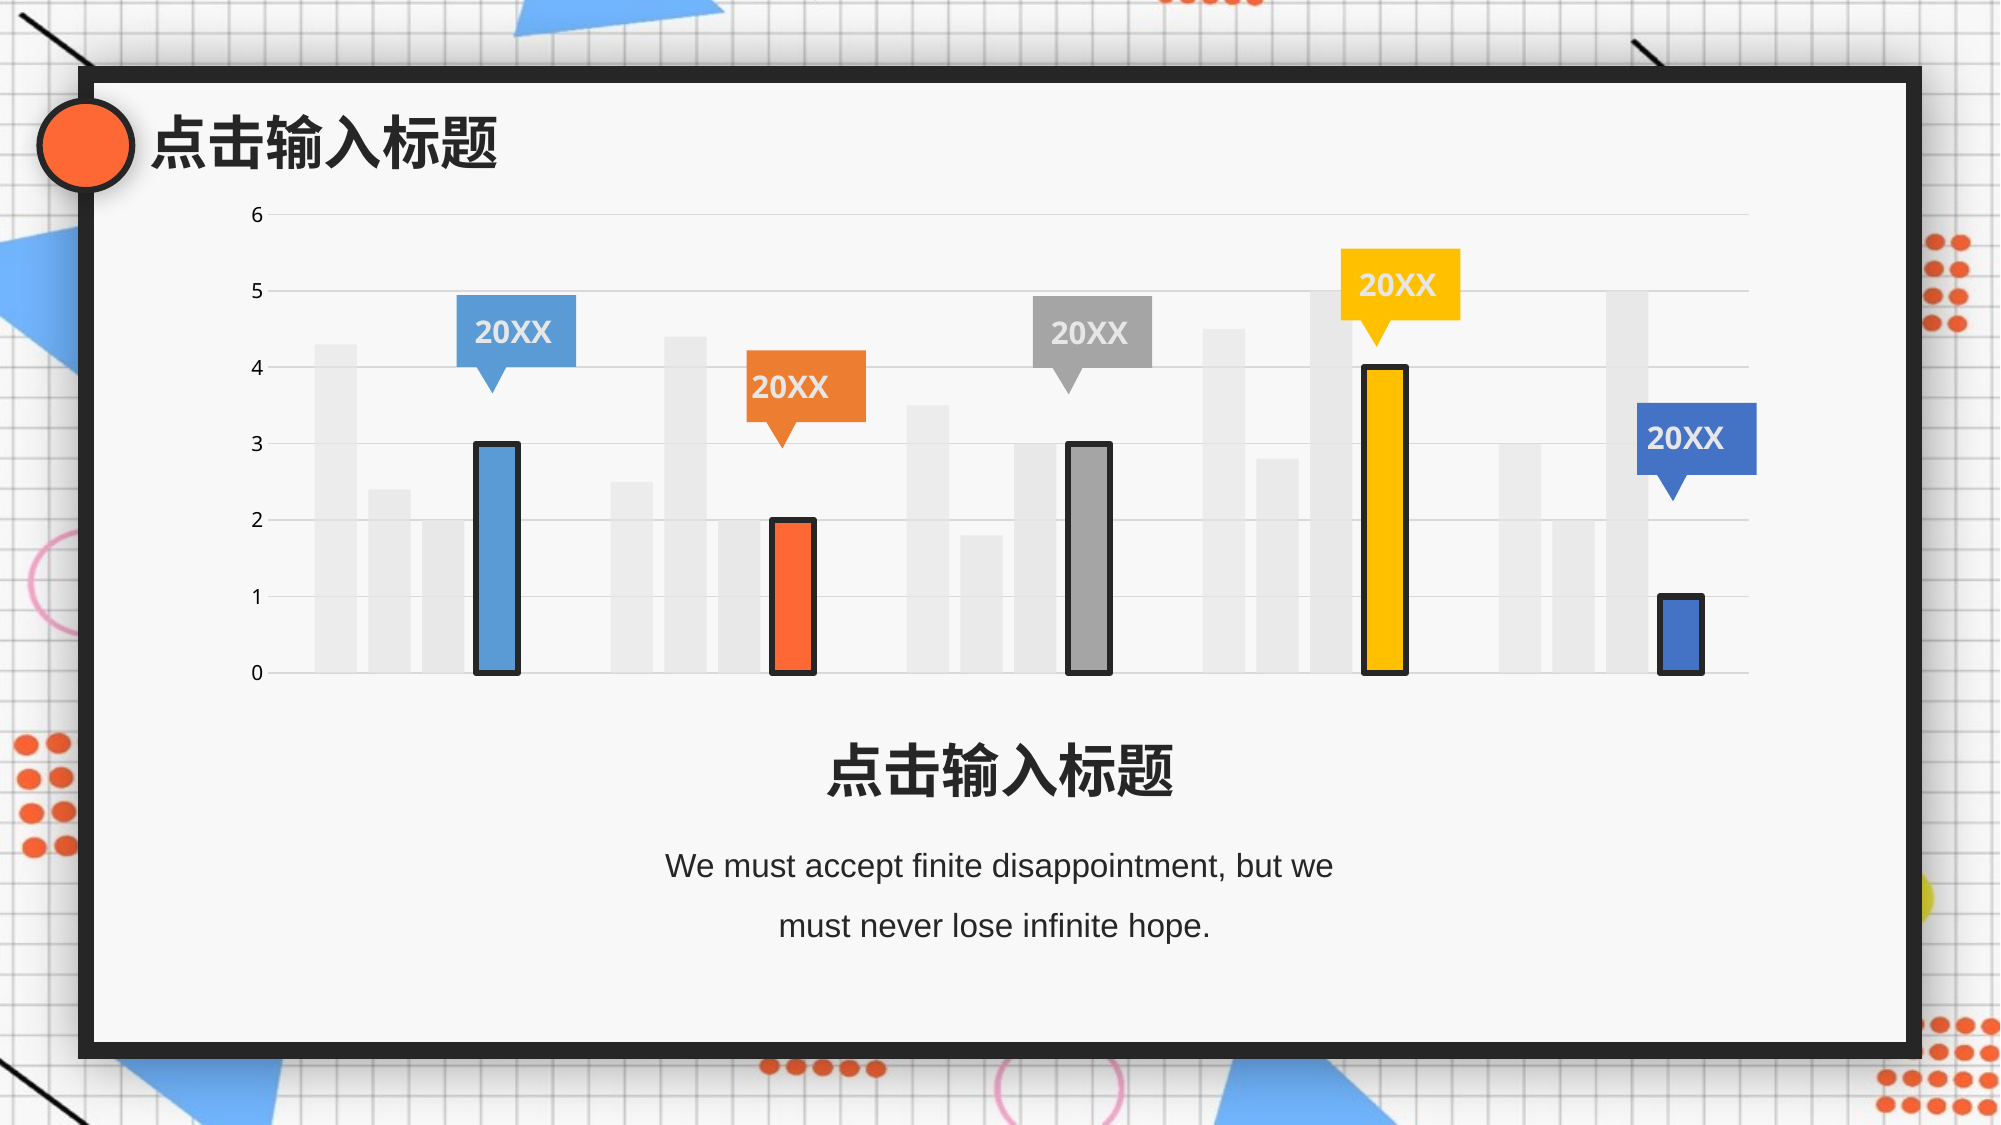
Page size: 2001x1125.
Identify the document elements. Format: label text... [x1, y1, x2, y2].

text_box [39, 99, 516, 191]
chart [220, 190, 1780, 698]
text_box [456, 248, 1757, 475]
picture [0, 0, 2001, 1125]
text_box [85, 73, 1915, 1051]
text_box 点击输入标题 [810, 727, 1190, 812]
text_box We must accept finite disappointment, but we must never lose infinite hope. [609, 817, 1391, 952]
